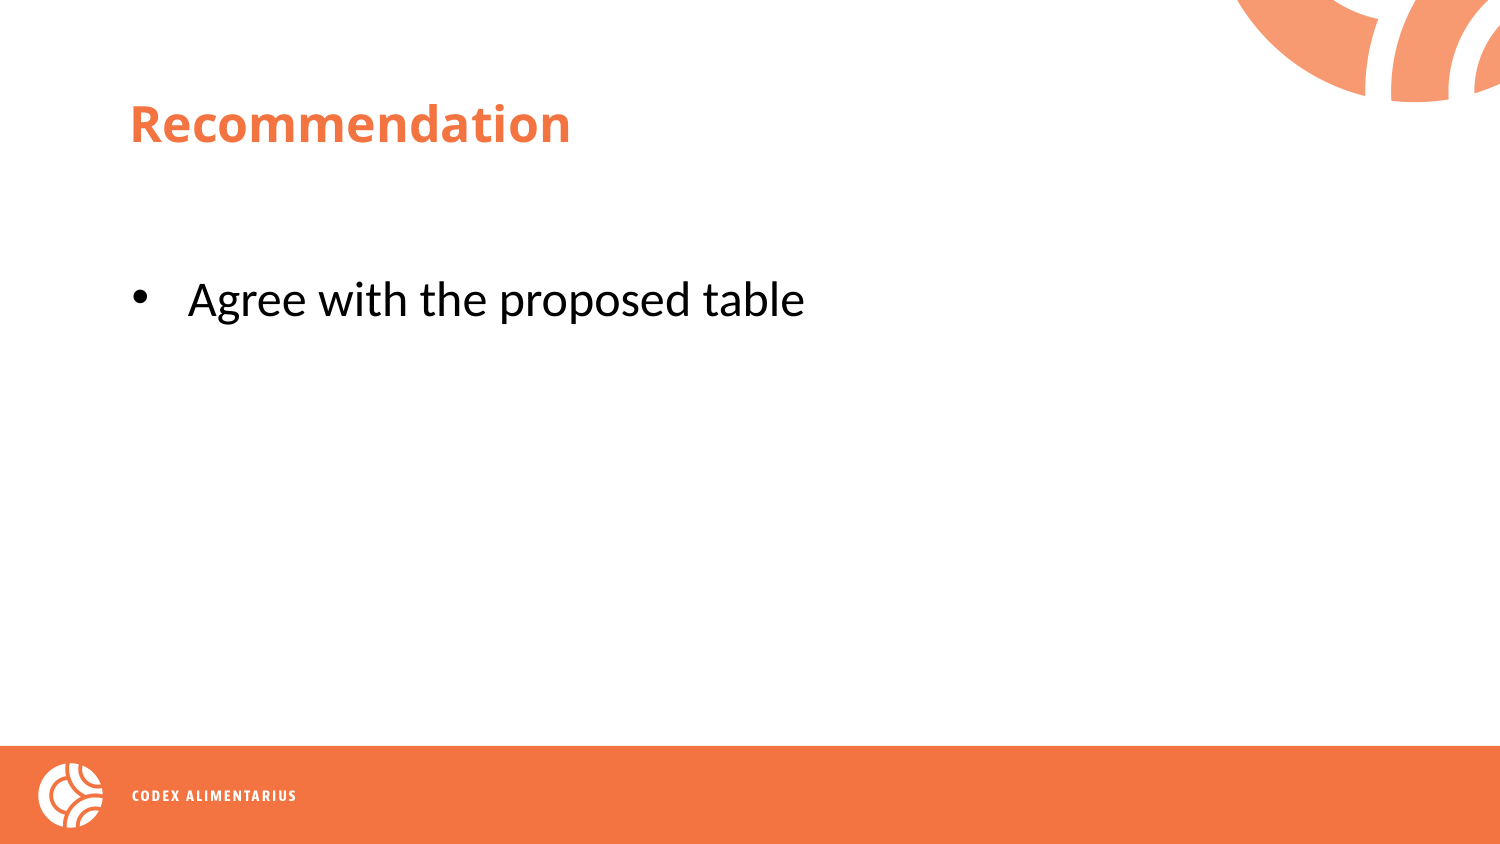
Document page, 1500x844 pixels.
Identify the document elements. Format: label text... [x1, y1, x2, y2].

picture [0, 0, 1500, 844]
text_box Agree with the proposed table [116, 259, 1328, 334]
text_box Recommendation [129, 92, 1500, 213]
